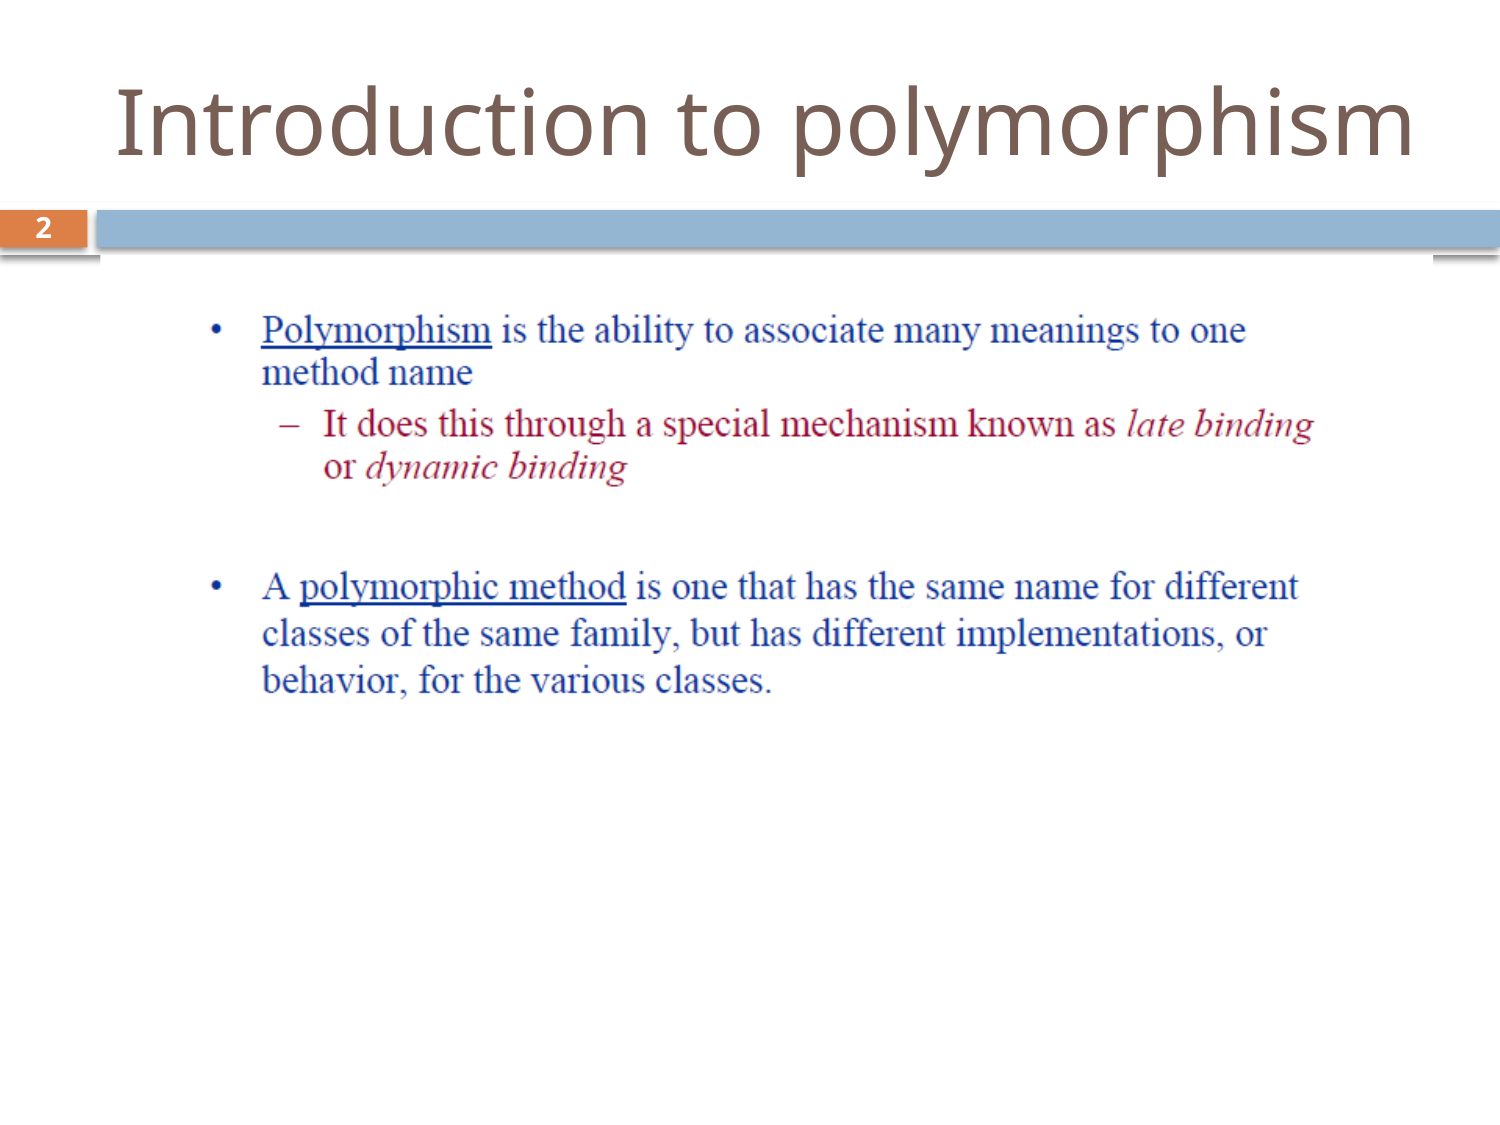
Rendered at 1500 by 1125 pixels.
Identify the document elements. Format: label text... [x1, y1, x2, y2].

picture [100, 254, 1434, 823]
title Introduction to polymorphism [100, 37, 1438, 200]
slide_number 2 [0, 208, 88, 249]
